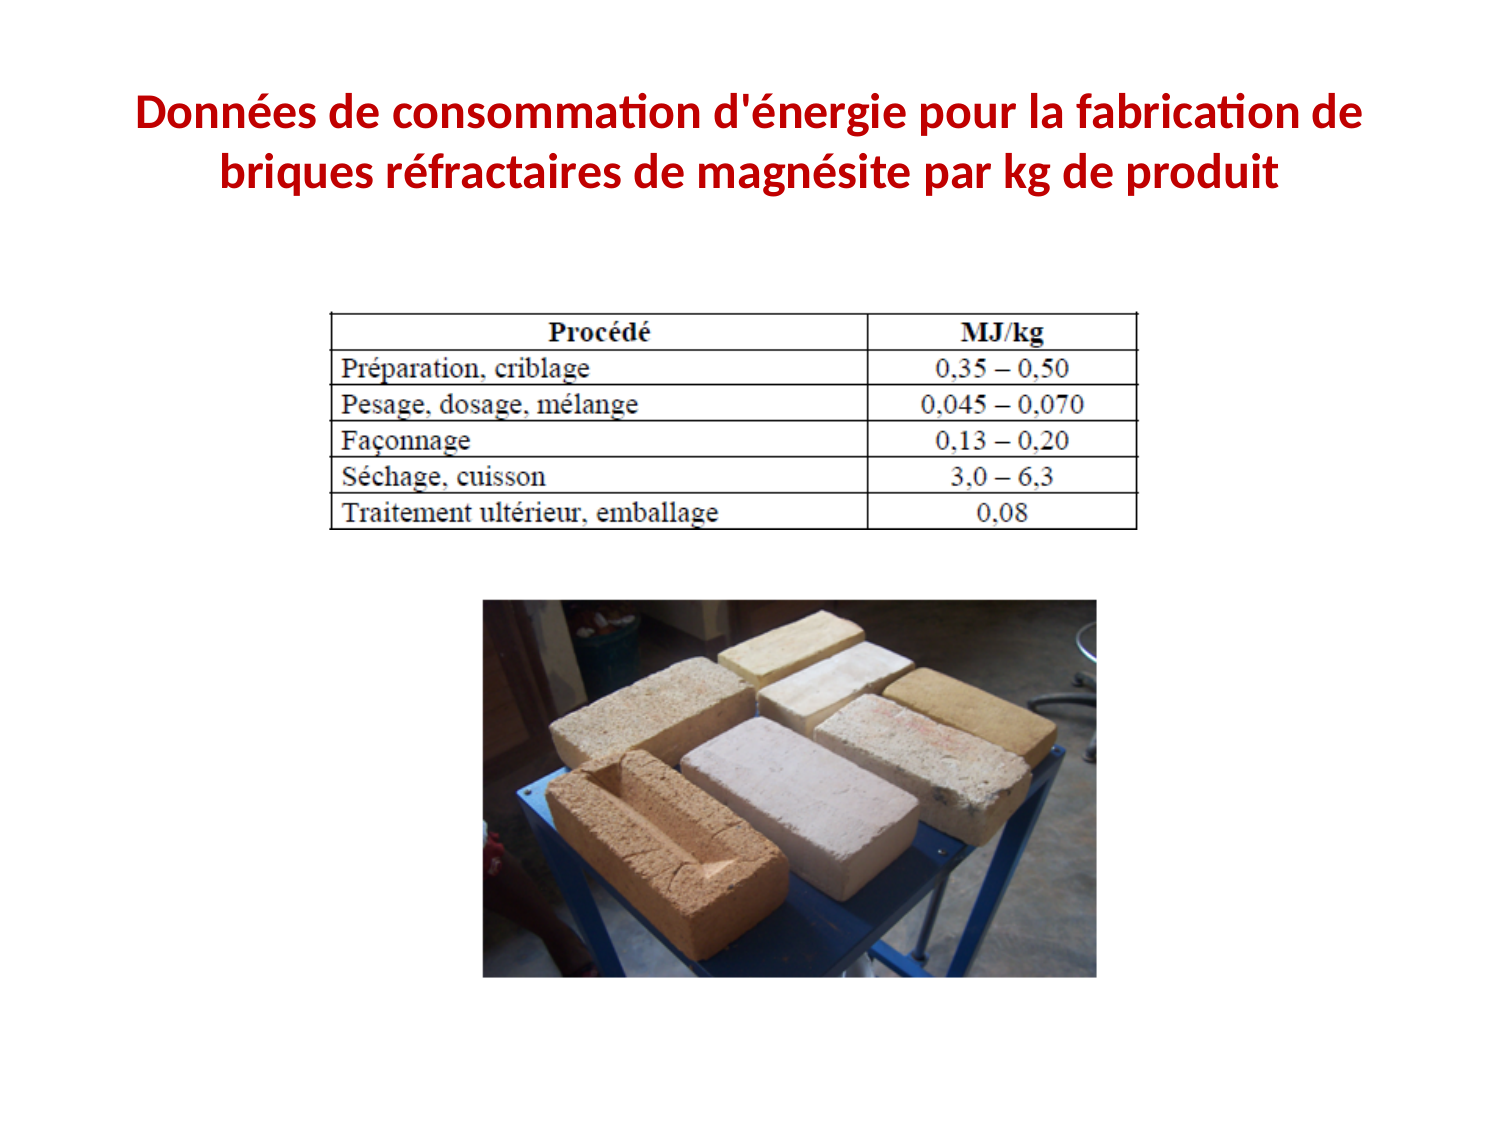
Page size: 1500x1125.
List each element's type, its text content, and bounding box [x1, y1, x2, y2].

picture [327, 304, 1147, 530]
title Données de consommation d'énergie pour la fabrication de briques réfractaires de magnésite par kg de produit [75, 45, 1425, 233]
picture [480, 597, 1100, 981]
